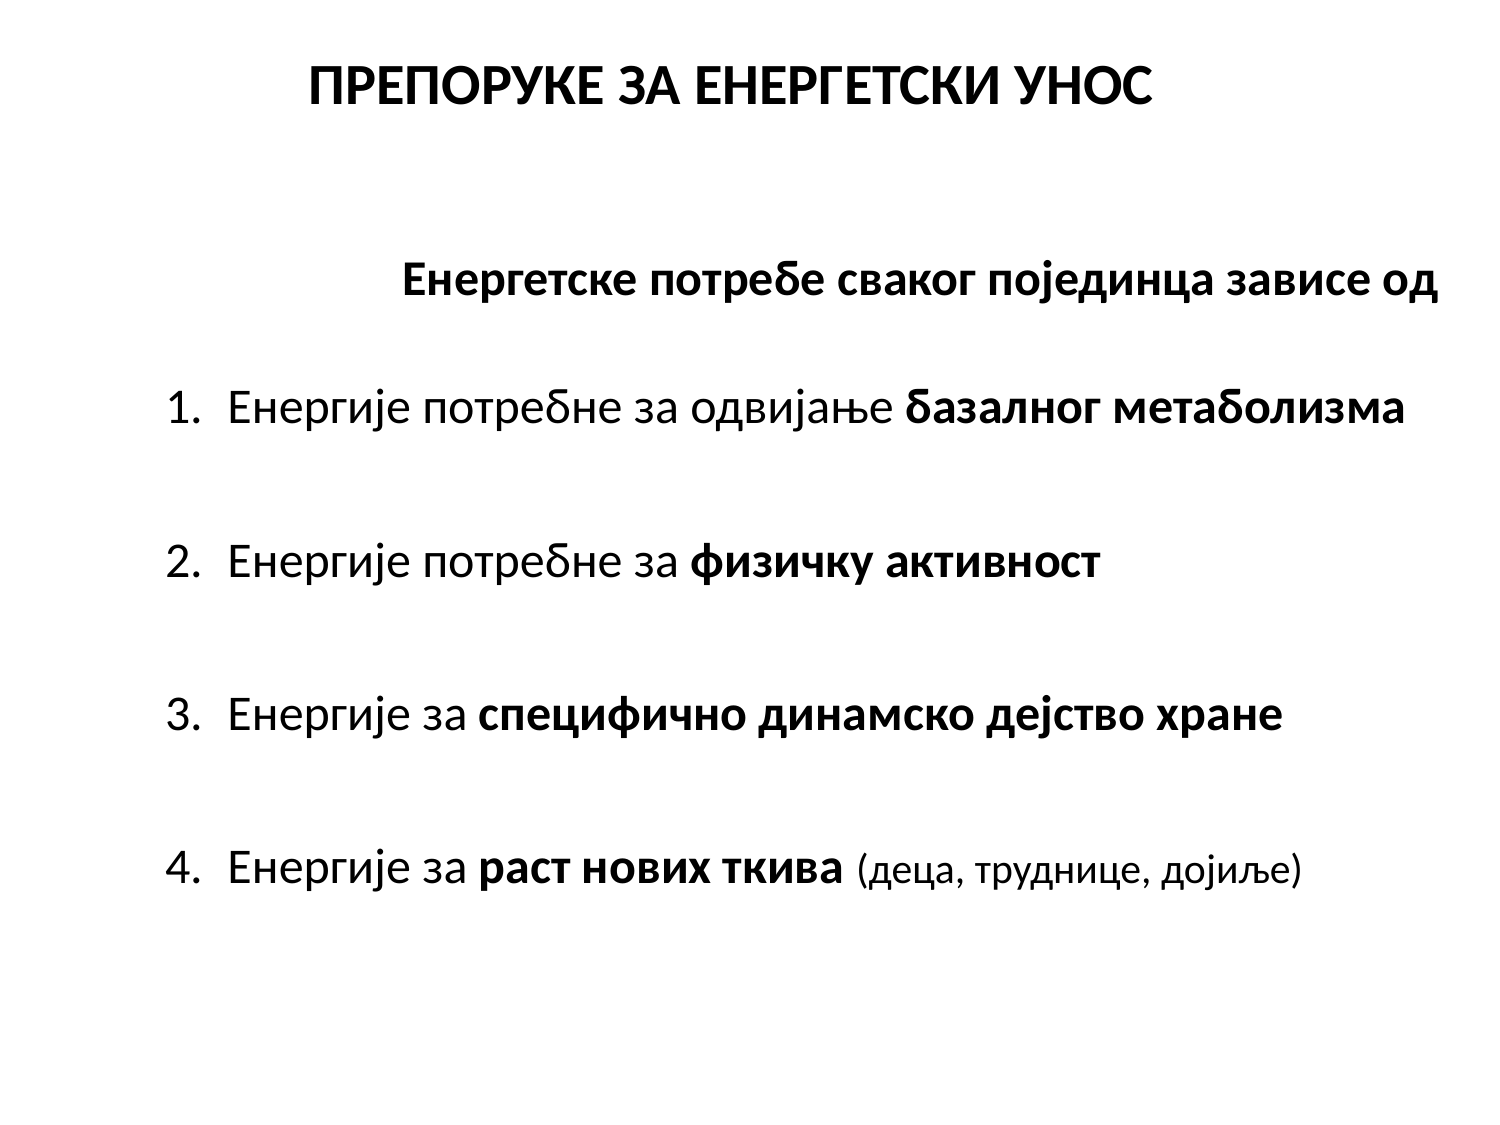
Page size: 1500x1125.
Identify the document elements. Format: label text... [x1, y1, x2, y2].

title ПРЕПОРУКЕ ЗА ЕНЕРГЕТСКИ УНОС [0, 0, 1463, 163]
list Енергетске потребе сваког појединца зависе од Енергије потребне за одвијање базалног метаболизма Енергије потребне за физичку активност Енергије за специфично динамско дејство хране Енергије за раст нових ткива (деца, труднице, дојиље) [0, 174, 1500, 1106]
